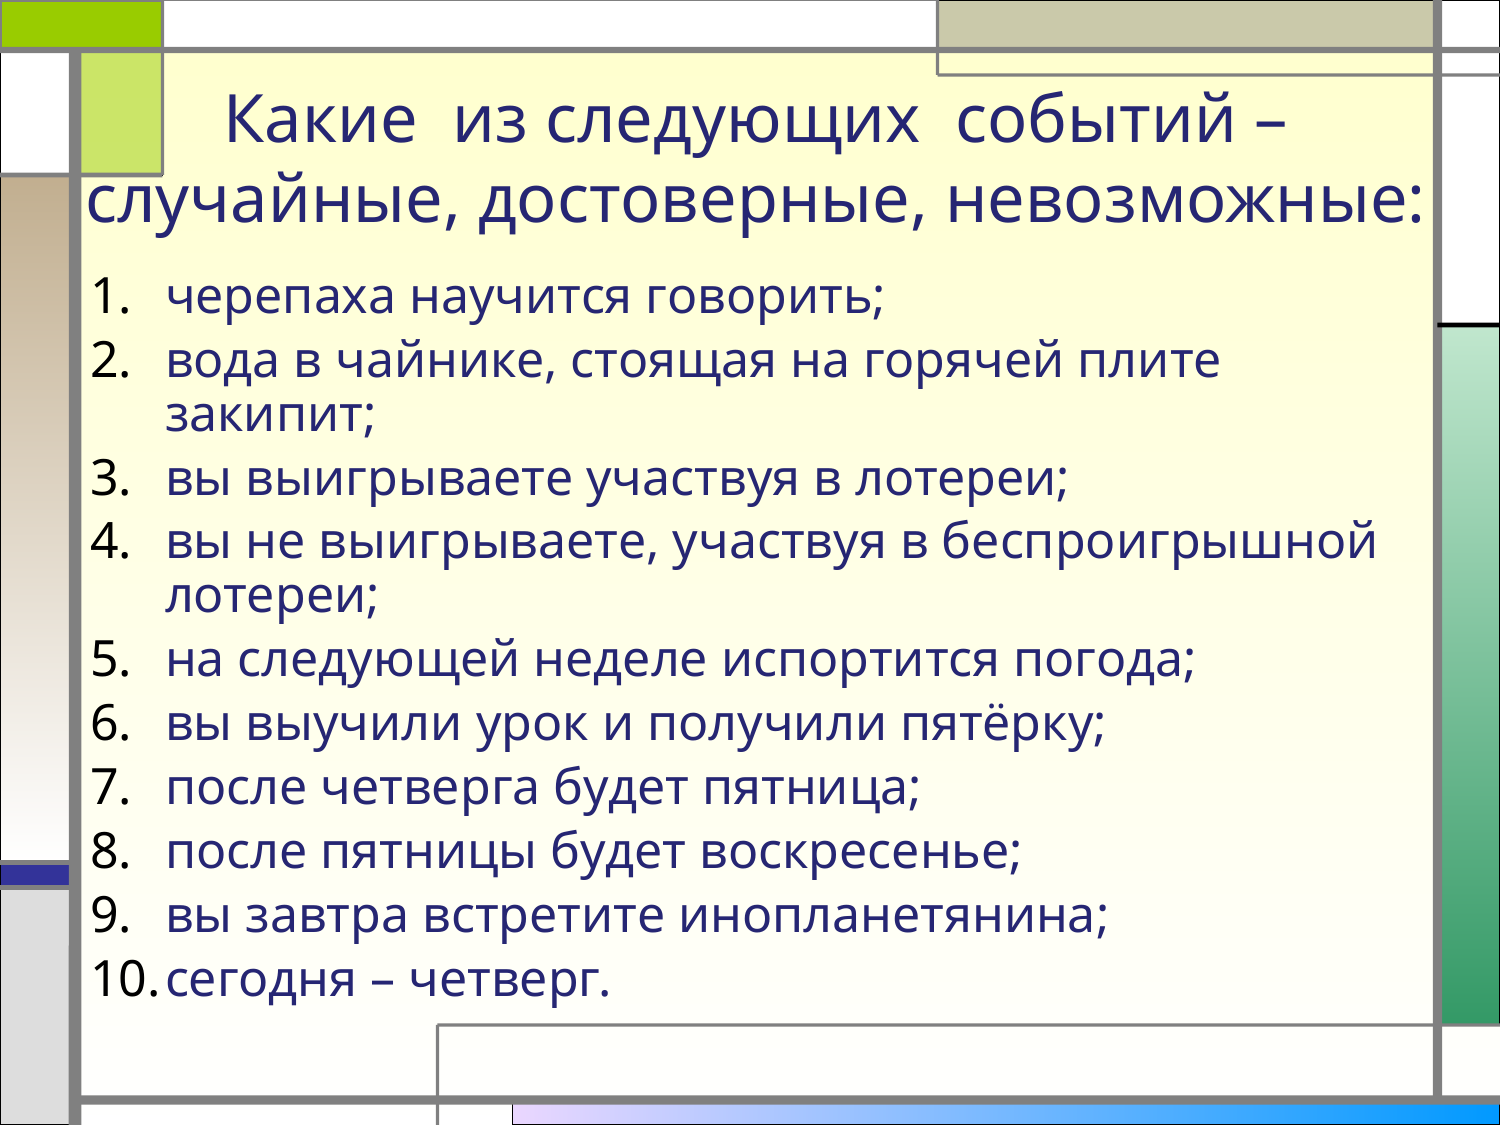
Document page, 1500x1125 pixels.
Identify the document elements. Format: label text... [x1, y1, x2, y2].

title Какие из следующих событий – случайные, достоверные, невозможные: [37, 62, 1476, 251]
list черепаха научится говорить; вода в чайнике, стоящая на горячей плите закипит; вы выигрываете участвуя в лотереи; вы не выигрываете, участвуя в беспроигрышной лотереи; на следующей неделе испортится погода; вы выучили урок и получили пятёрку; после четверга будет пятница; после пятницы будет воскресенье; вы завтра встретите инопланетянина; сегодня – четверг. [74, 262, 1426, 1076]
